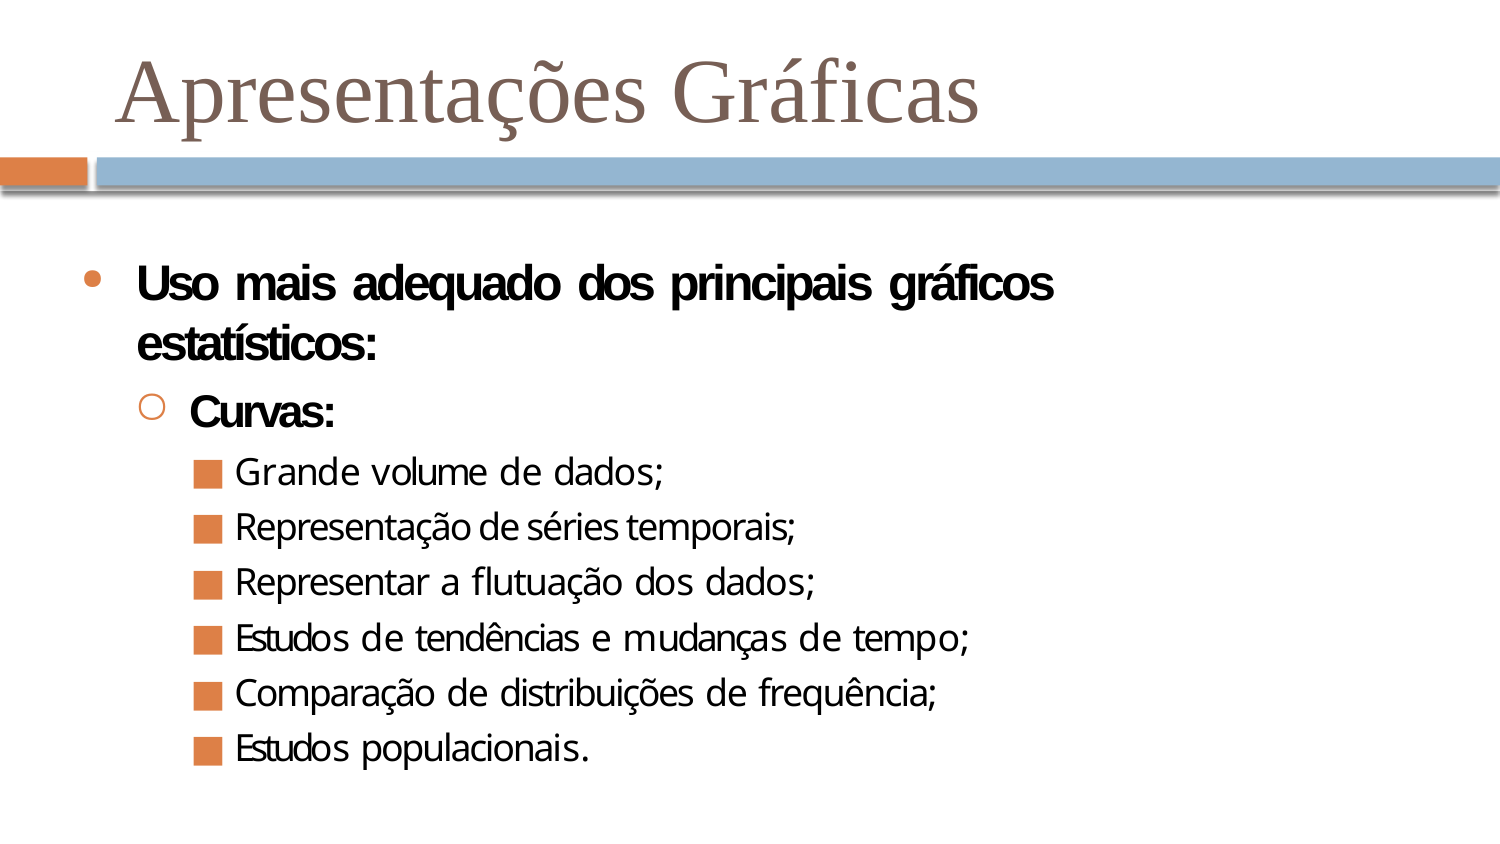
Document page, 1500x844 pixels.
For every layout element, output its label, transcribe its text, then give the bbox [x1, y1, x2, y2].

text_box Uso mais adequado dos principais gráficos estatísticos: Curvas: Grande volume de dados; Representação de séries temporais; Representar a flutuação dos dados; Estudos de tendências e mudanças de tempo; Comparação de distribuições de frequência; Estudos populacionais. [79, 235, 1287, 770]
title Apresentações Gráficas [112, 28, 984, 172]
picture [0, 156, 1500, 203]
